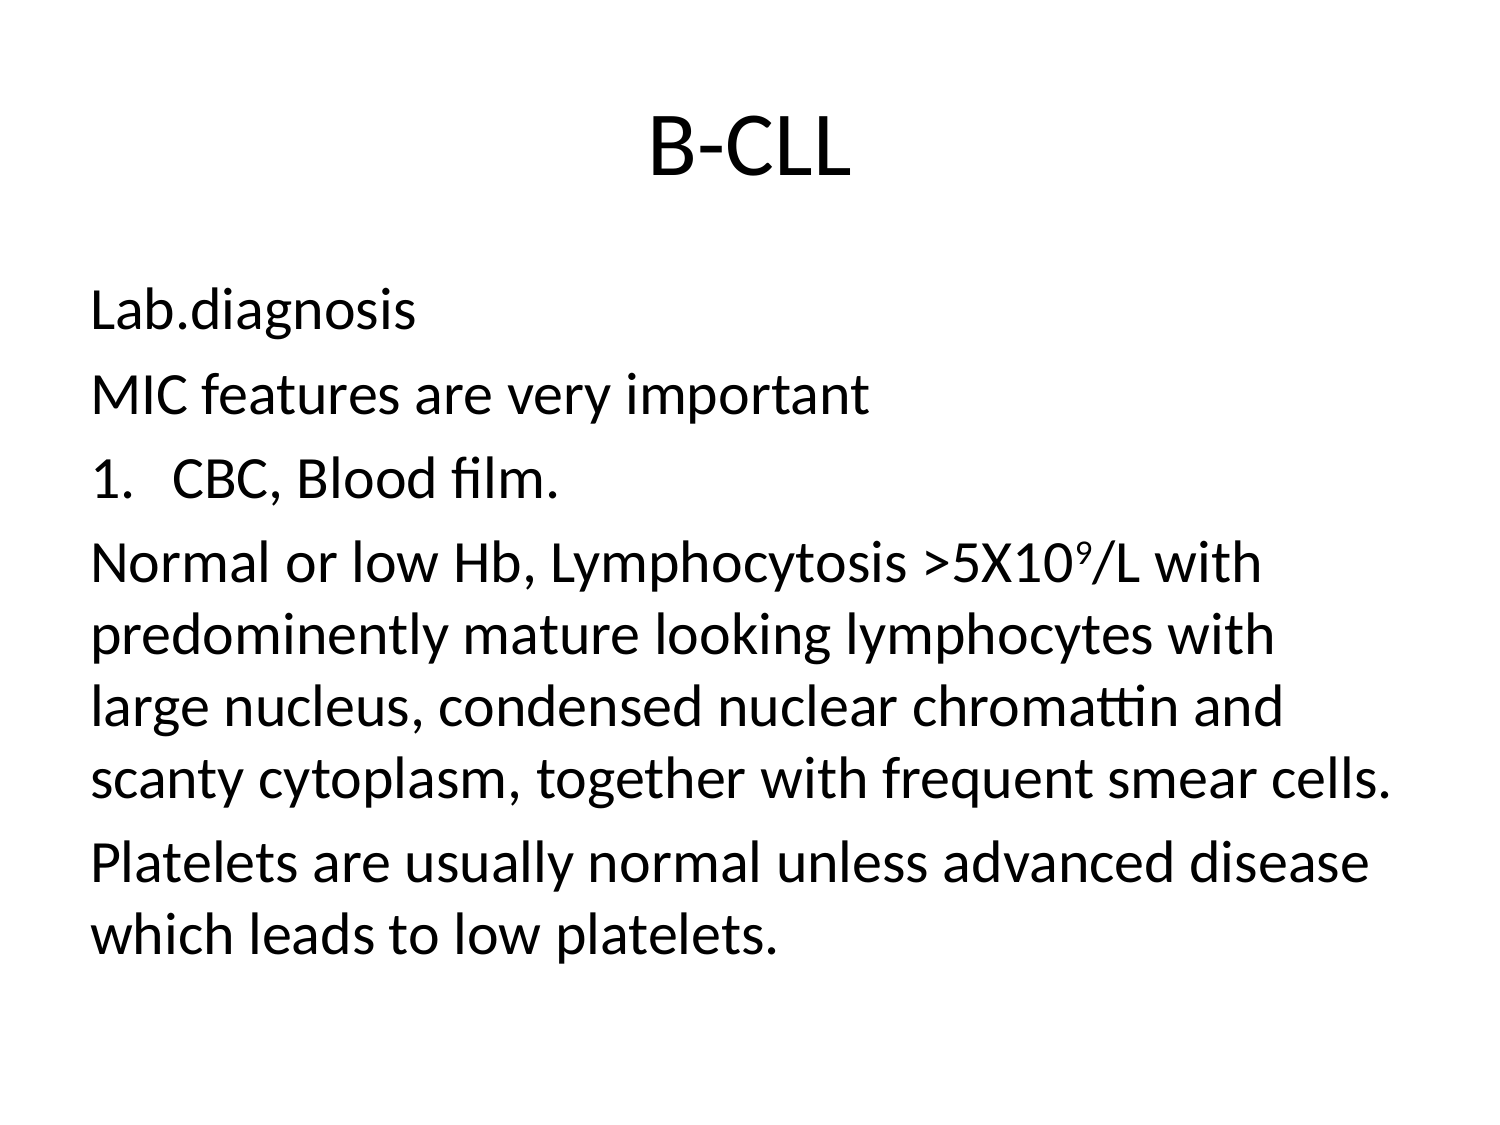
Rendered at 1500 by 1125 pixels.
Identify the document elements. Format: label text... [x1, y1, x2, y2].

title B-CLL [75, 45, 1425, 233]
list Lab.diagnosis MIC features are very important CBC, Blood film. Normal or low Hb, Lymphocytosis >5X109/L with predominently mature looking lymphocytes with large nucleus, condensed nuclear chromattin and scanty cytoplasm, together with frequent smear cells. Platelets are usually normal unless advanced disease which leads to low platelets. [75, 262, 1425, 1005]
